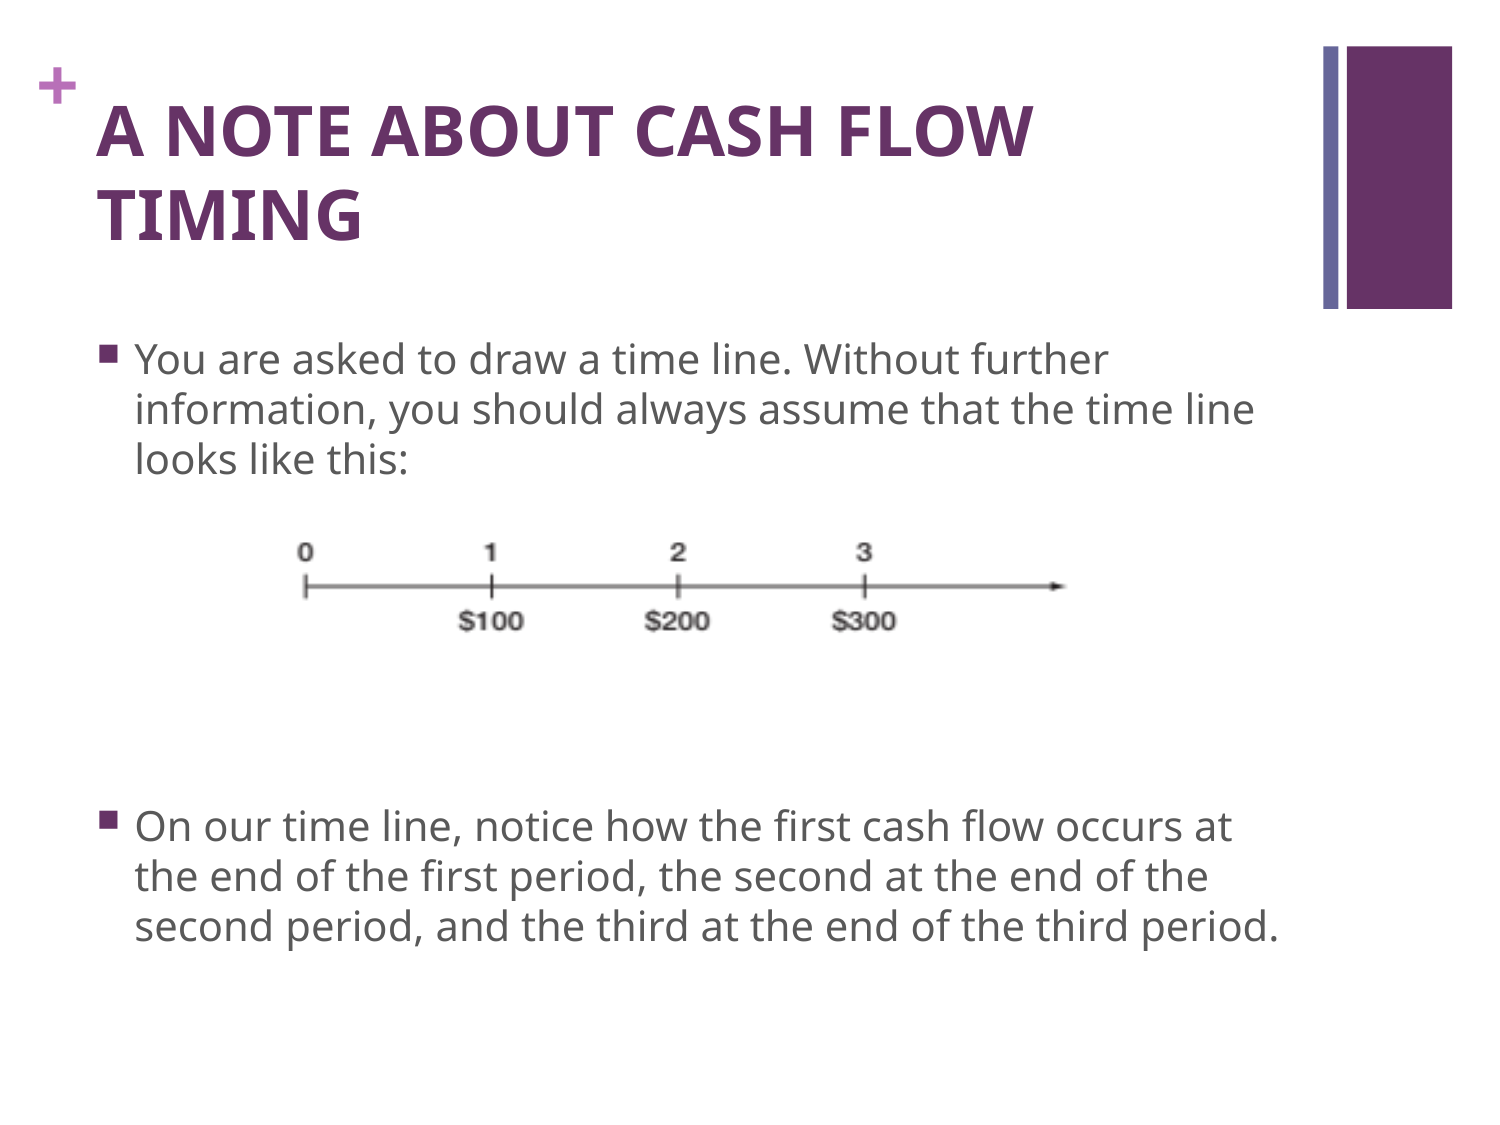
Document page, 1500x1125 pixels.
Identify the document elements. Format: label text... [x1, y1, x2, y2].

title A NOTE ABOUT CASH FLOW TIMING [81, 79, 1322, 263]
list You are asked to draw a time line. Without further information, you should always assume that the time line looks like this: On our time line, notice how the first cash flow occurs at the end of the first period, the second at the end of the second period, and the third at the end of the third period. [81, 324, 1322, 1005]
picture [220, 501, 1113, 675]
